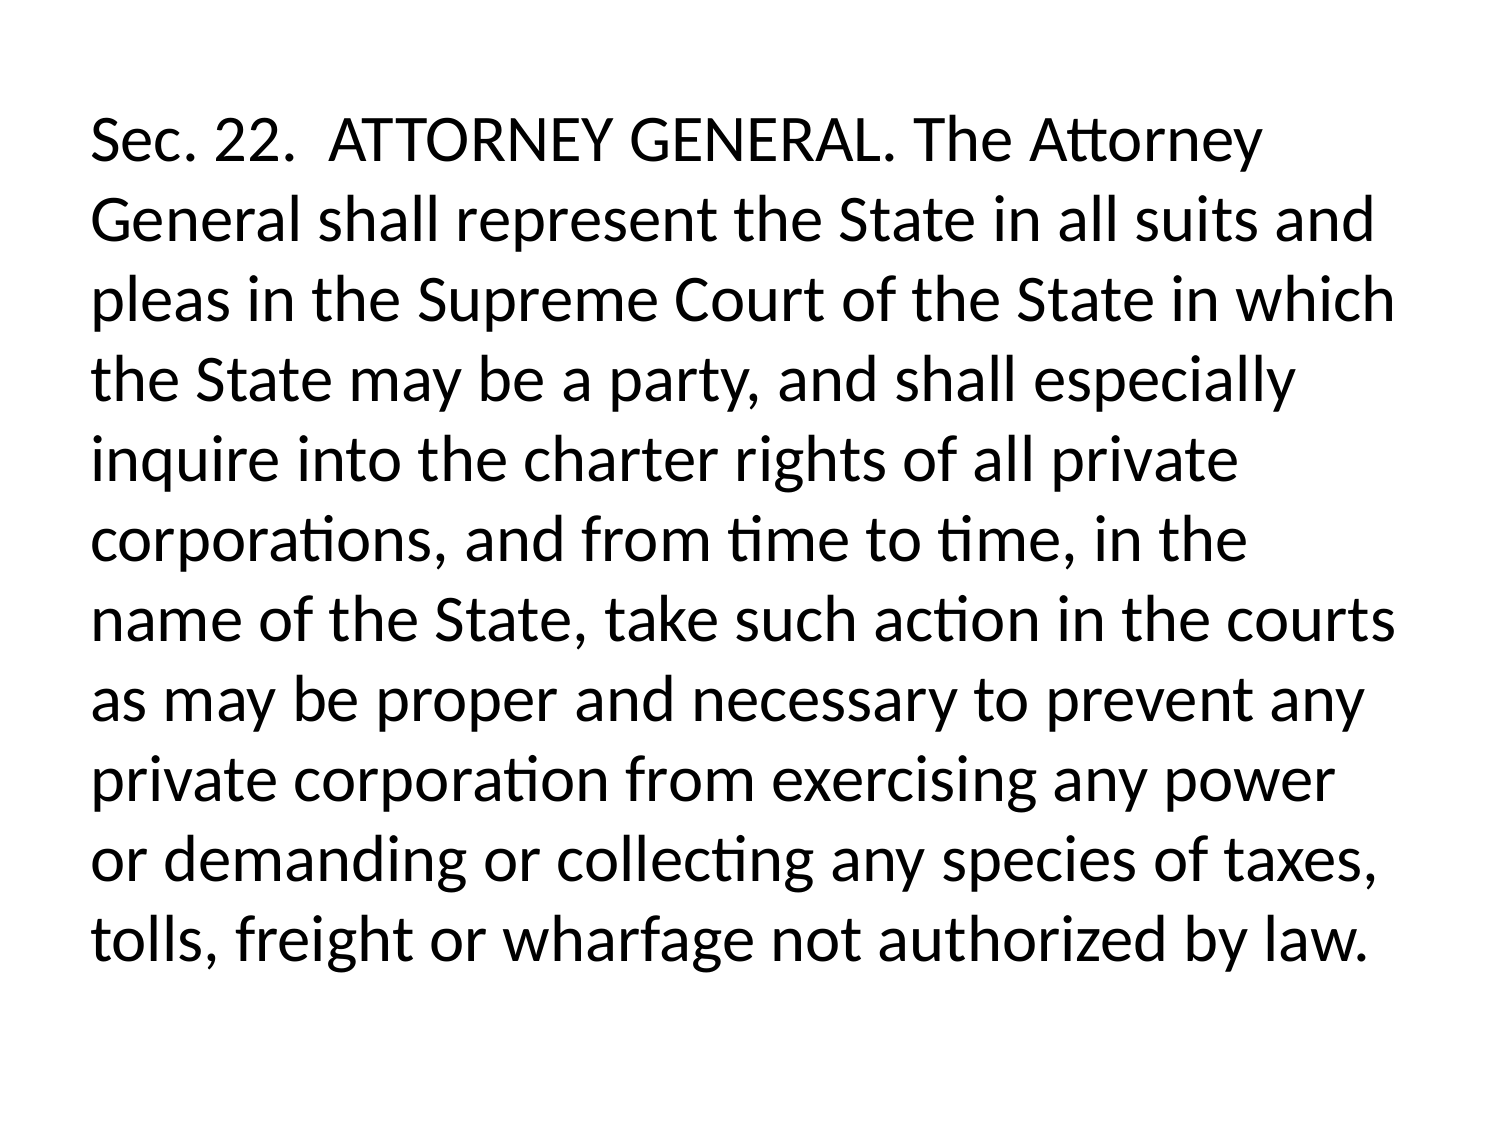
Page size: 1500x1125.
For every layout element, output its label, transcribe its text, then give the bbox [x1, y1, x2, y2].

title Sec. 22. ATTORNEY GENERAL. The Attorney General shall represent the State in all suits and pleas in the Supreme Court of the State in which the State may be a party, and shall especially inquire into the charter rights of all private corporations, and from time to time, in the name of the State, take such action in the courts as may be proper and necessary to prevent any private corporation from exercising any power or demanding or collecting any species of taxes, tolls, freight or wharfage not authorized by law. [74, 44, 1426, 1026]
